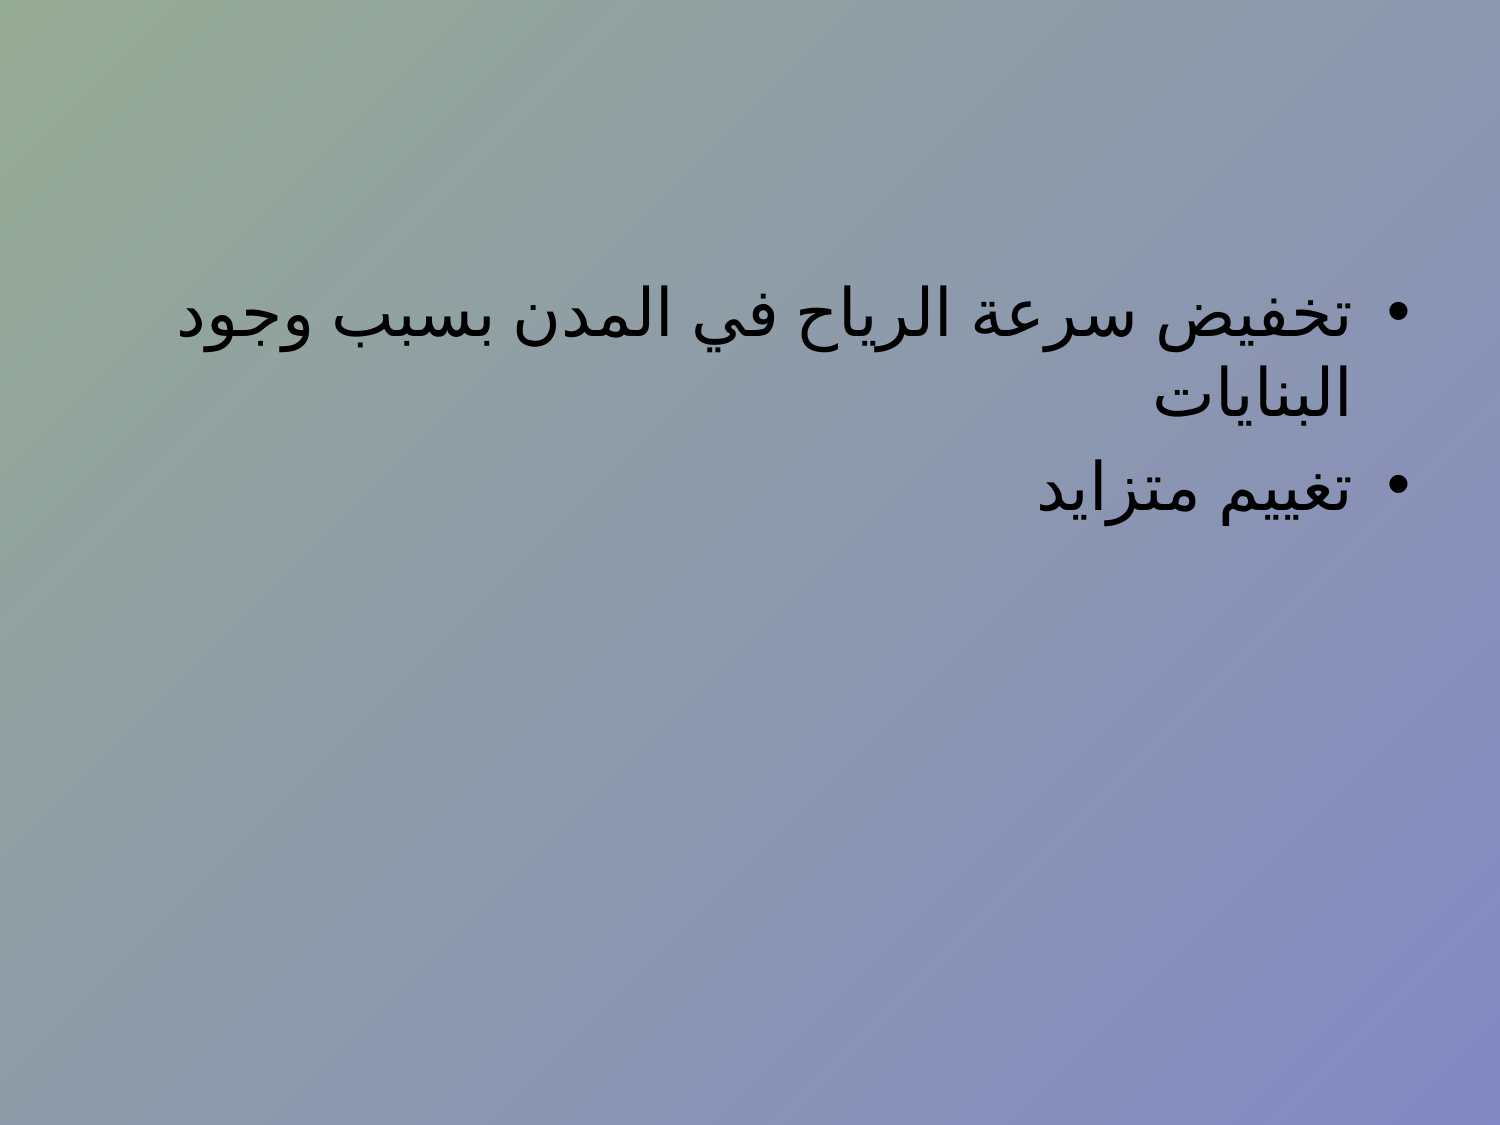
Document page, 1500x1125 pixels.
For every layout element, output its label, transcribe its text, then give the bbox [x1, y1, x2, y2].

list تخفيض سرعة الرياح في المدن بسبب وجود البنايات تغييم متزايد [75, 262, 1425, 1005]
